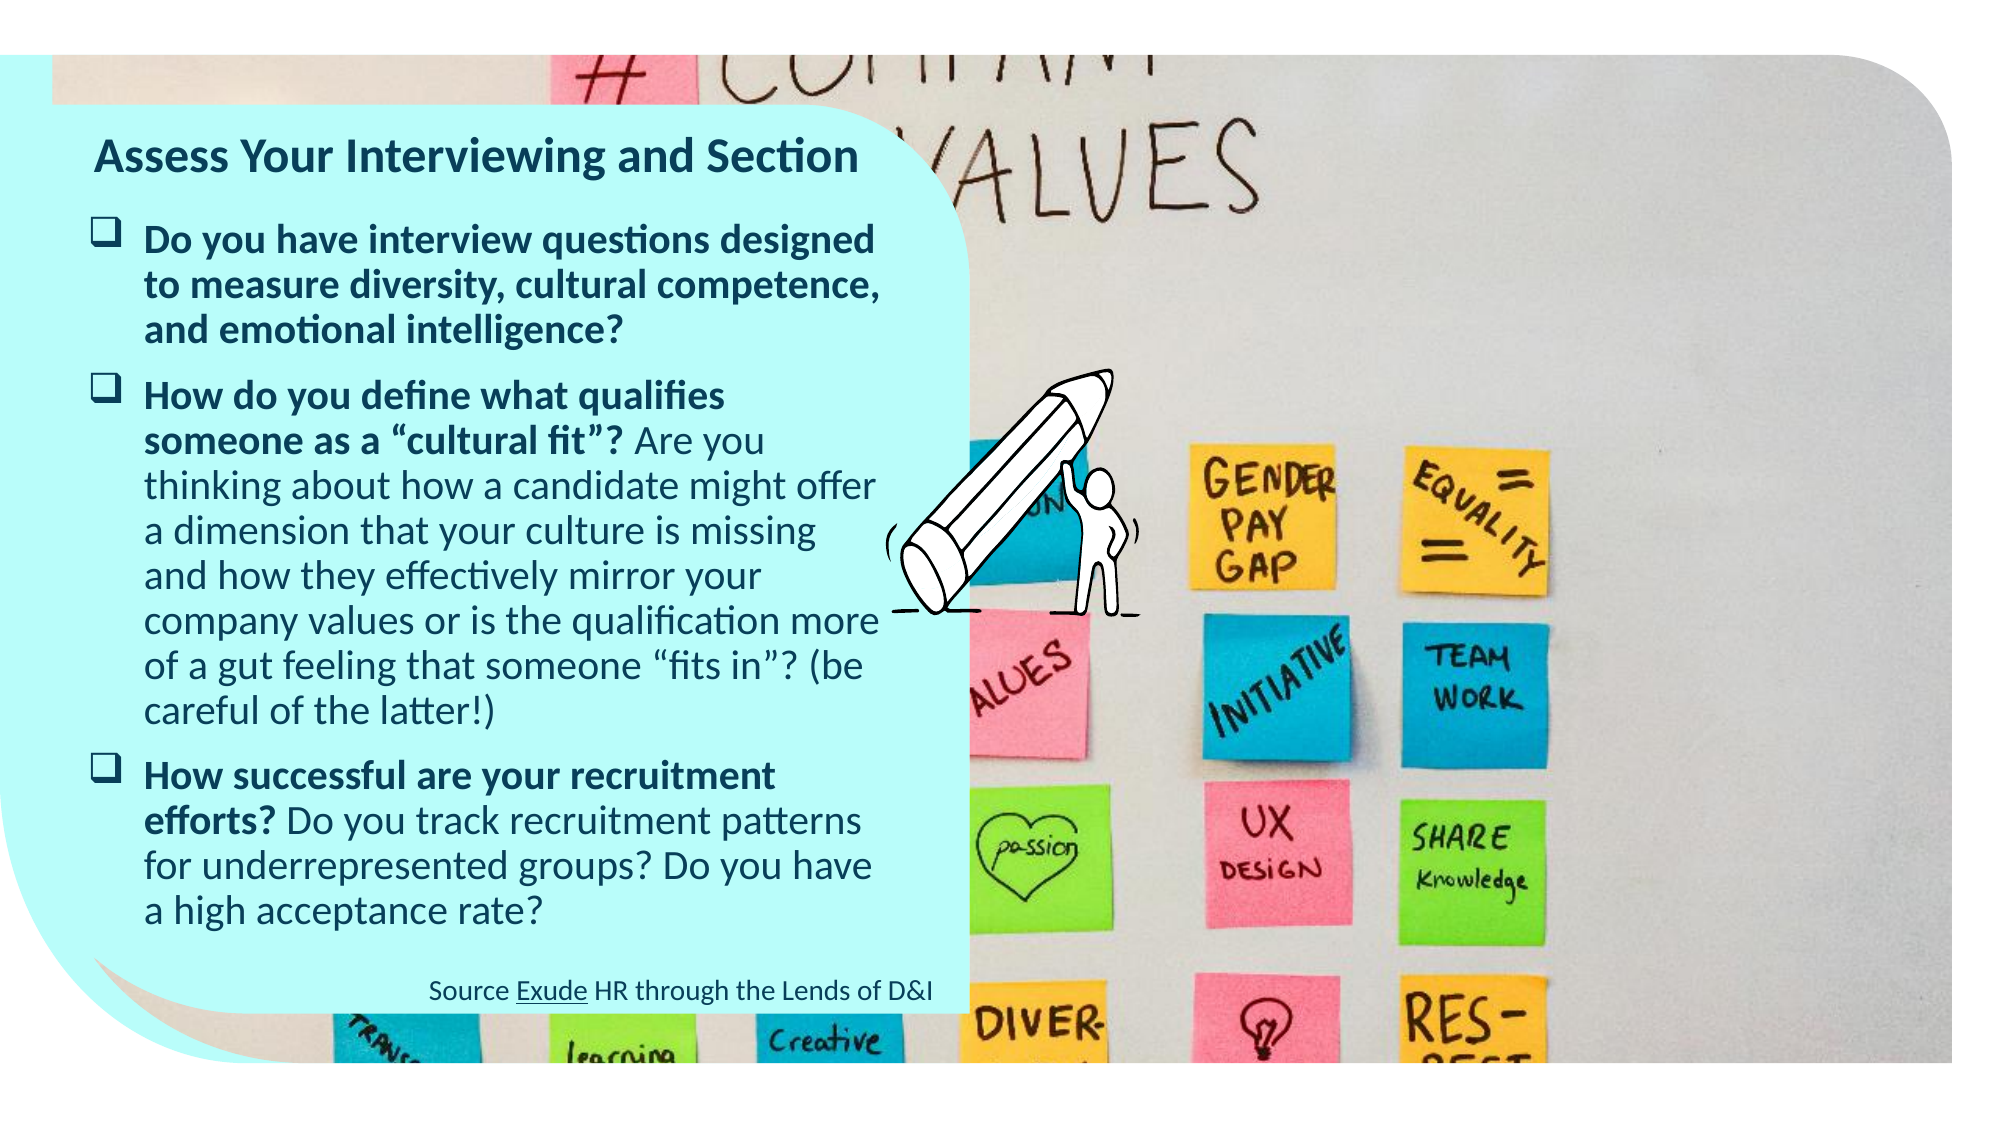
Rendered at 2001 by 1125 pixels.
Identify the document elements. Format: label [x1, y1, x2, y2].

picture [52, 54, 1952, 1064]
text_box [885, 368, 1141, 617]
